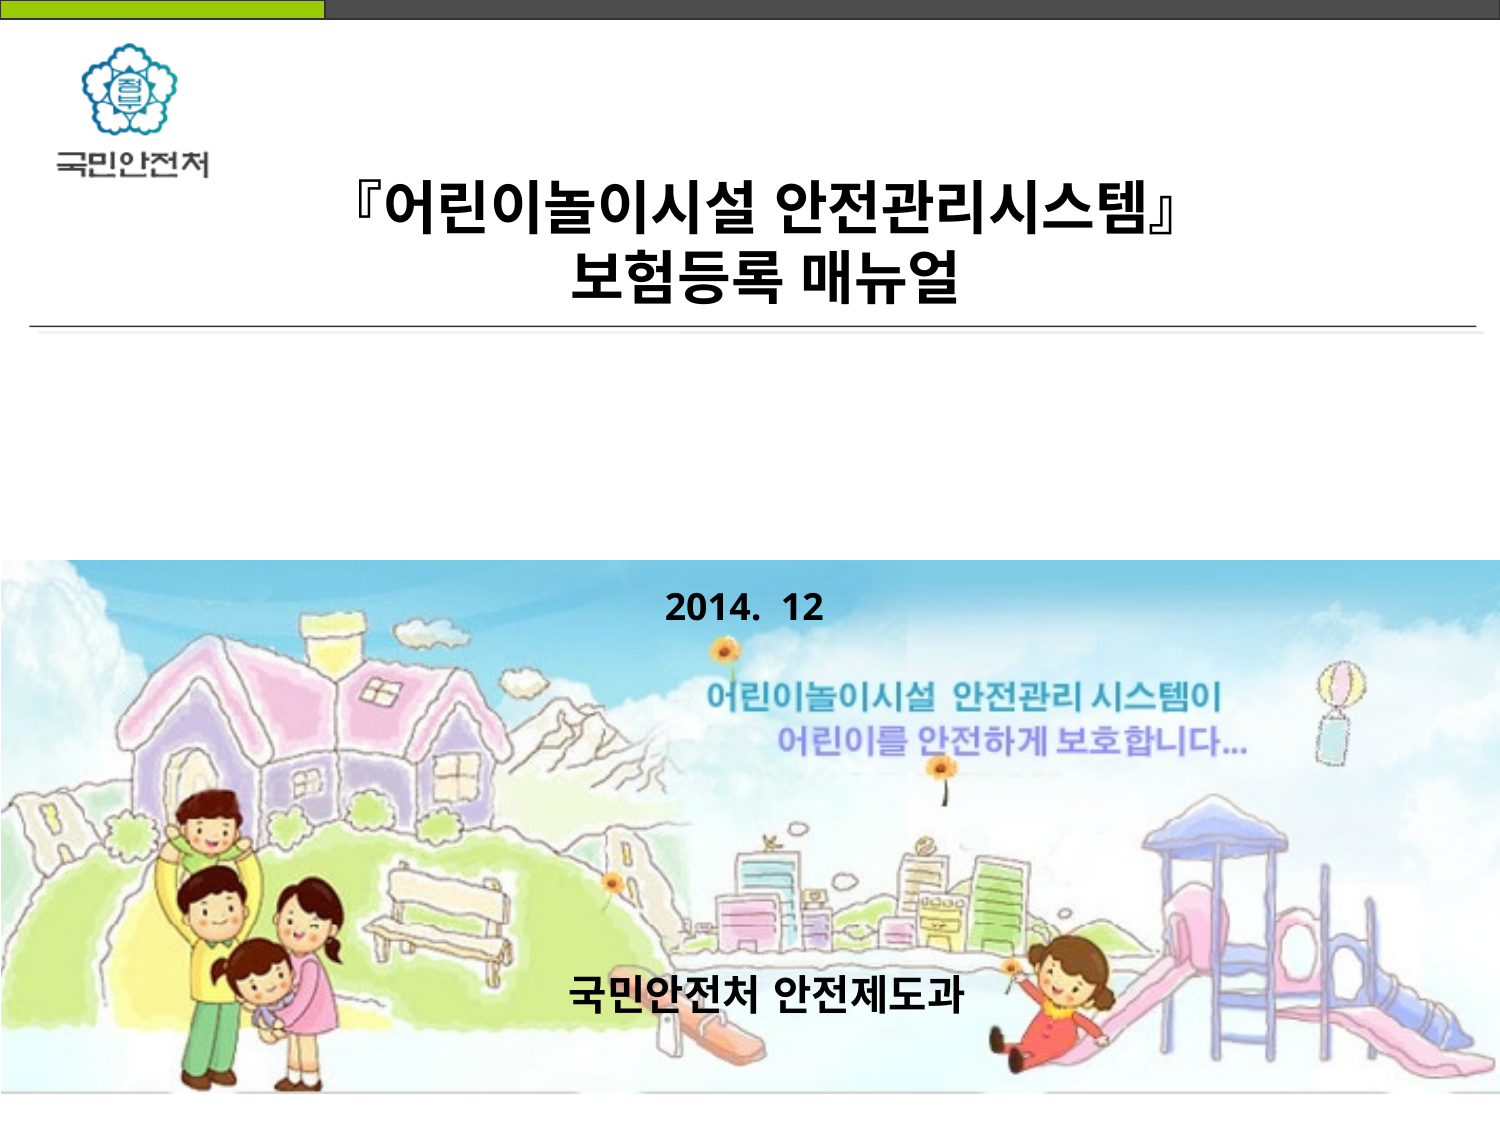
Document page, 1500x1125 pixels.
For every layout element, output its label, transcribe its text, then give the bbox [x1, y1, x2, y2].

picture [45, 34, 223, 196]
picture [1, 560, 1500, 1095]
text_box 『어린이놀이시설 안전관리시스템』 보험등록 매뉴얼 [222, 163, 1310, 319]
